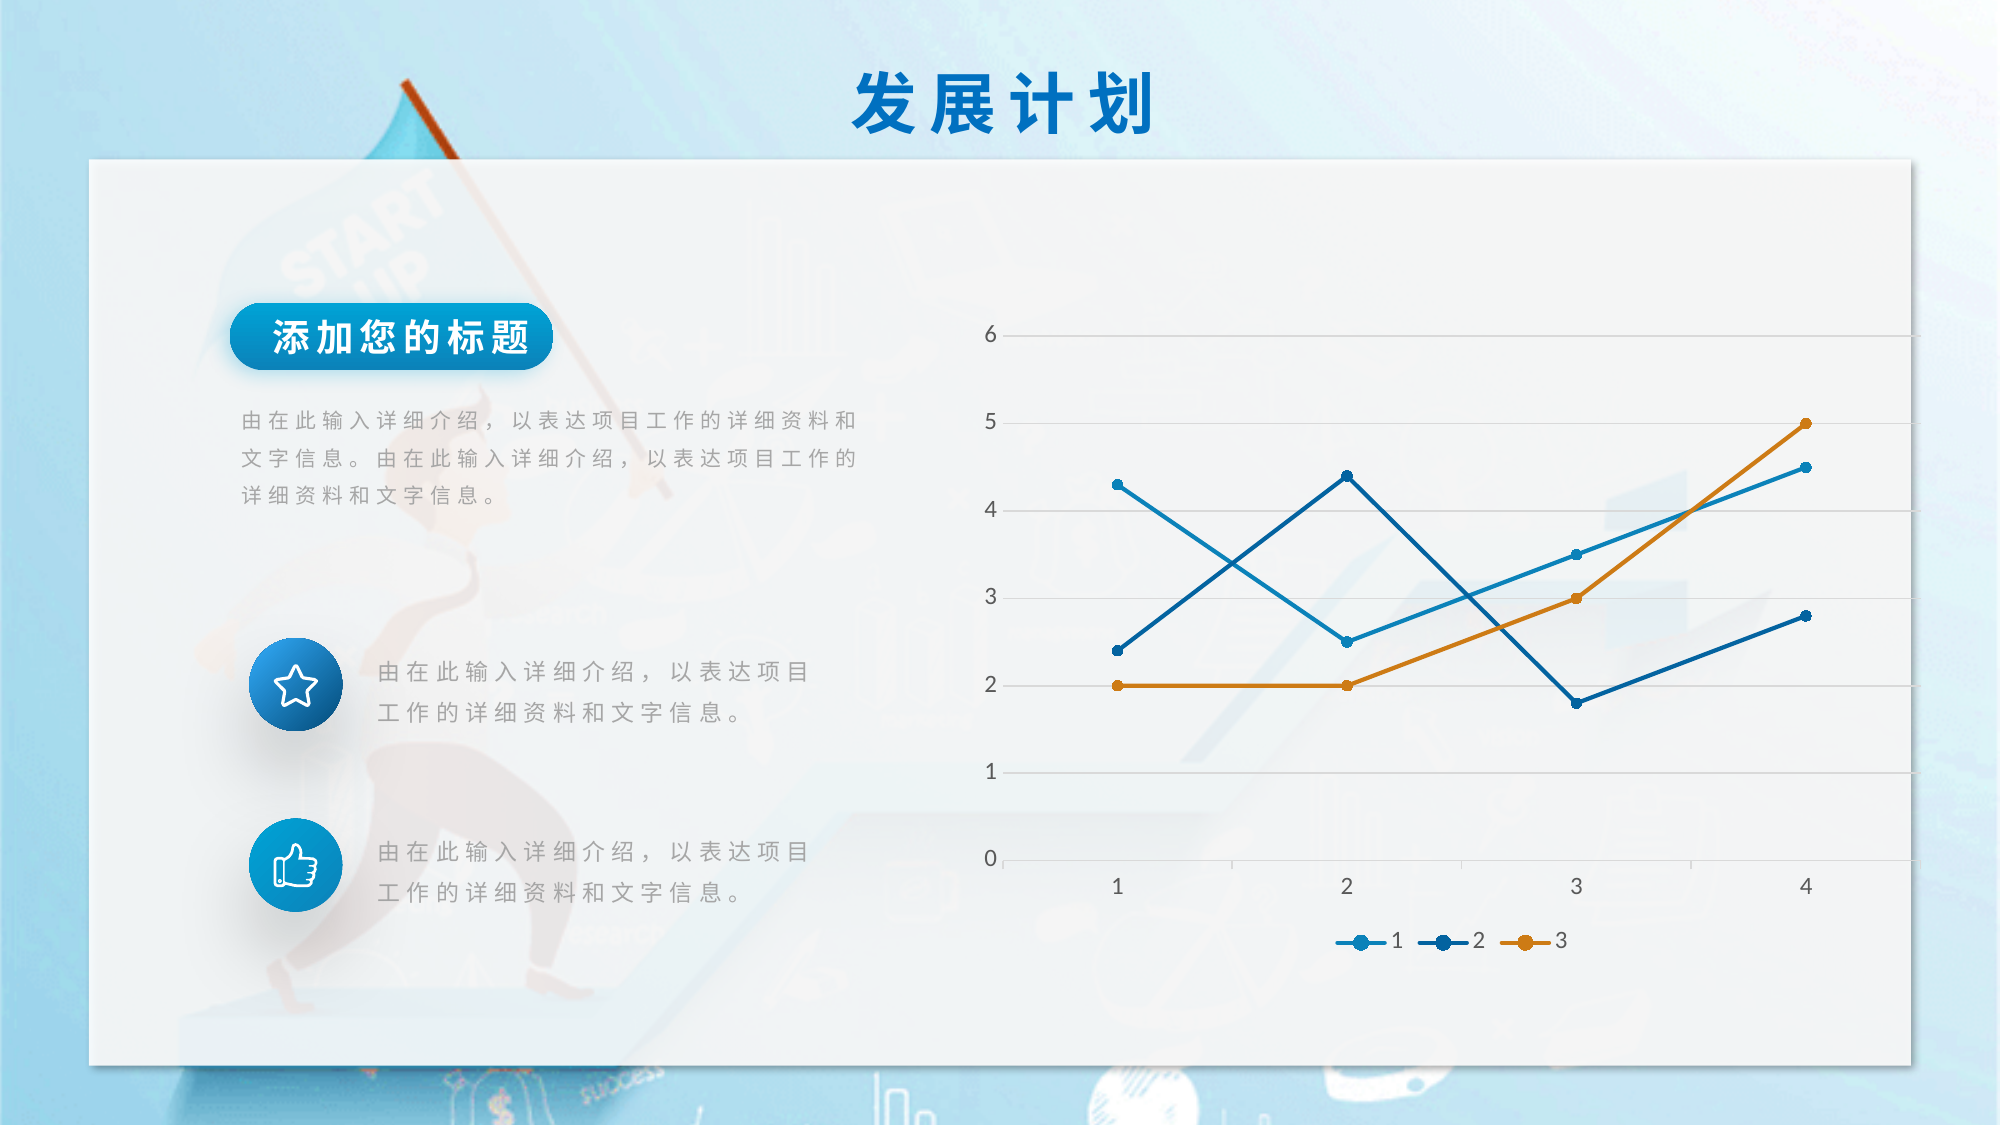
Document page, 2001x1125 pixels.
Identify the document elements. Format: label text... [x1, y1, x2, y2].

text_box 由在此输入详细介绍，以表达项目工作的详细资料和文字信息。由在此输入详细介绍，以表达项目工作的详细资料和文字信息。 [226, 388, 893, 553]
chart [964, 310, 1941, 962]
text_box 由在此输入详细介绍，以表达项目工作的详细资料和文字信息。 [362, 815, 860, 913]
text_box 发展计划 [735, 56, 1270, 148]
text_box 由在此输入详细介绍，以表达项目工作的详细资料和文字信息。 [362, 635, 860, 733]
picture [0, 0, 2000, 1125]
text_box 添加您的标题 [229, 302, 554, 371]
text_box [249, 637, 343, 731]
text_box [249, 818, 343, 912]
